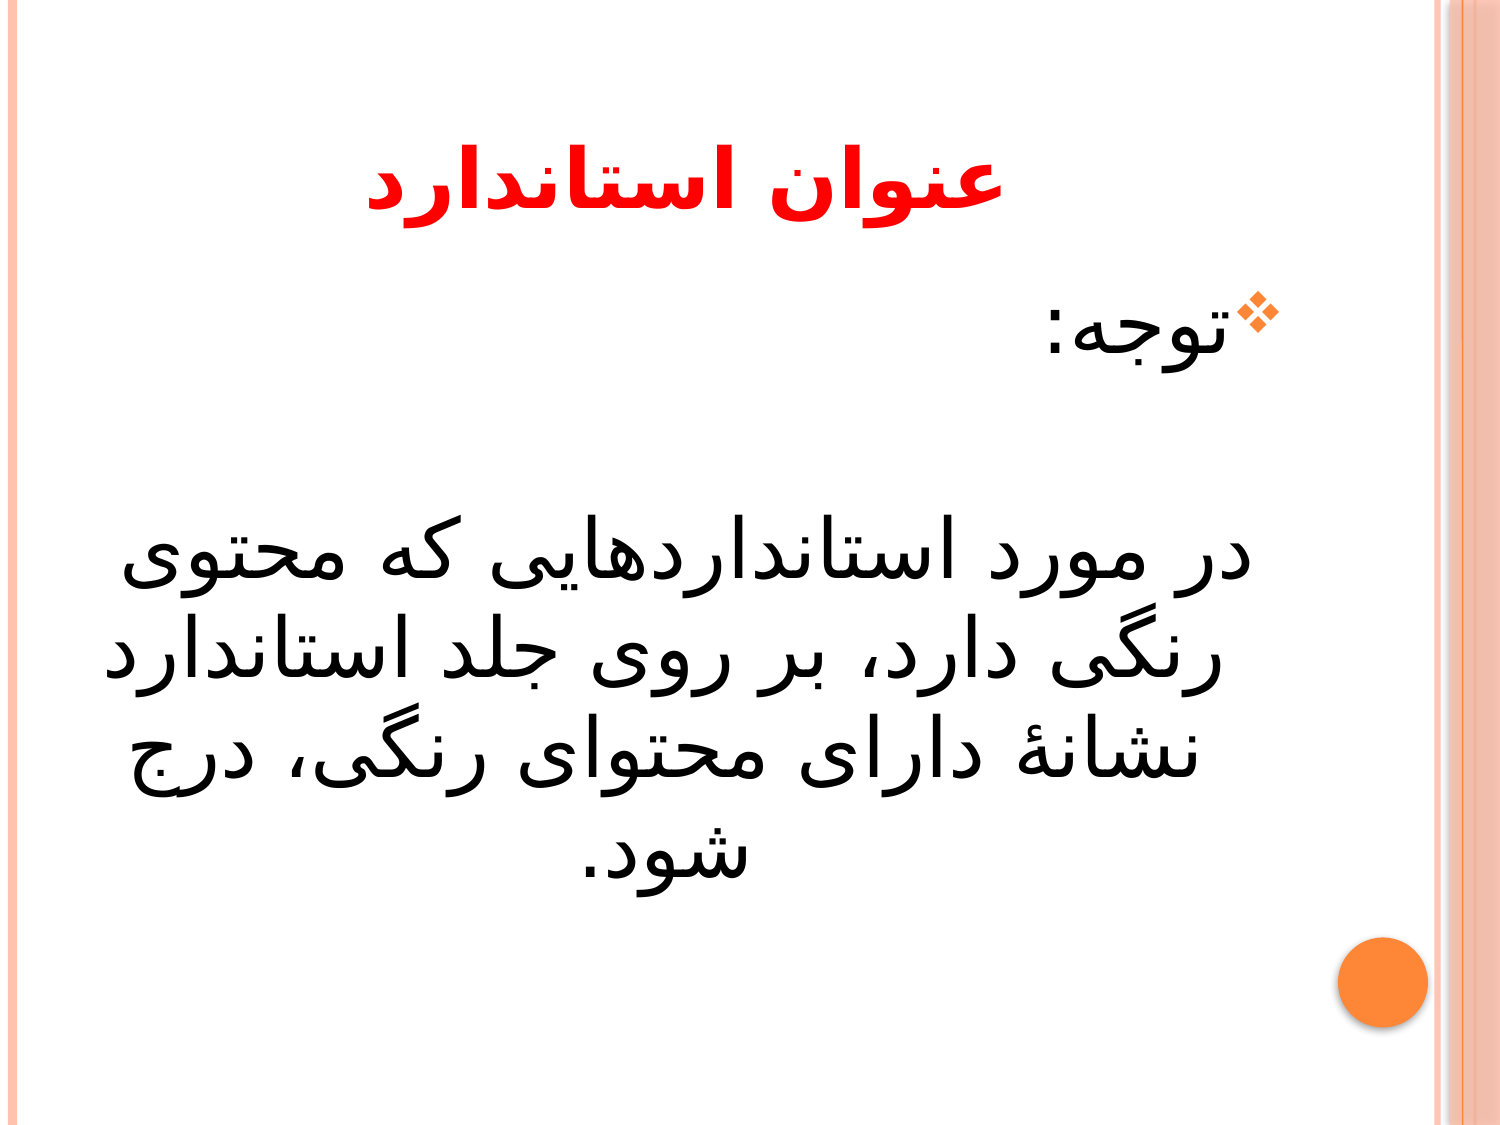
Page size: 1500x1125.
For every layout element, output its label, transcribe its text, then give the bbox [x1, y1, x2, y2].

title عنوان استاندارد [75, 45, 1300, 233]
list توجه: در مورد استانداردهایی که محتوی رنگی دارد، بر روی جلد استاندارد نشانۀ دارای محتوای رنگی، درج شود. [75, 262, 1300, 1062]
